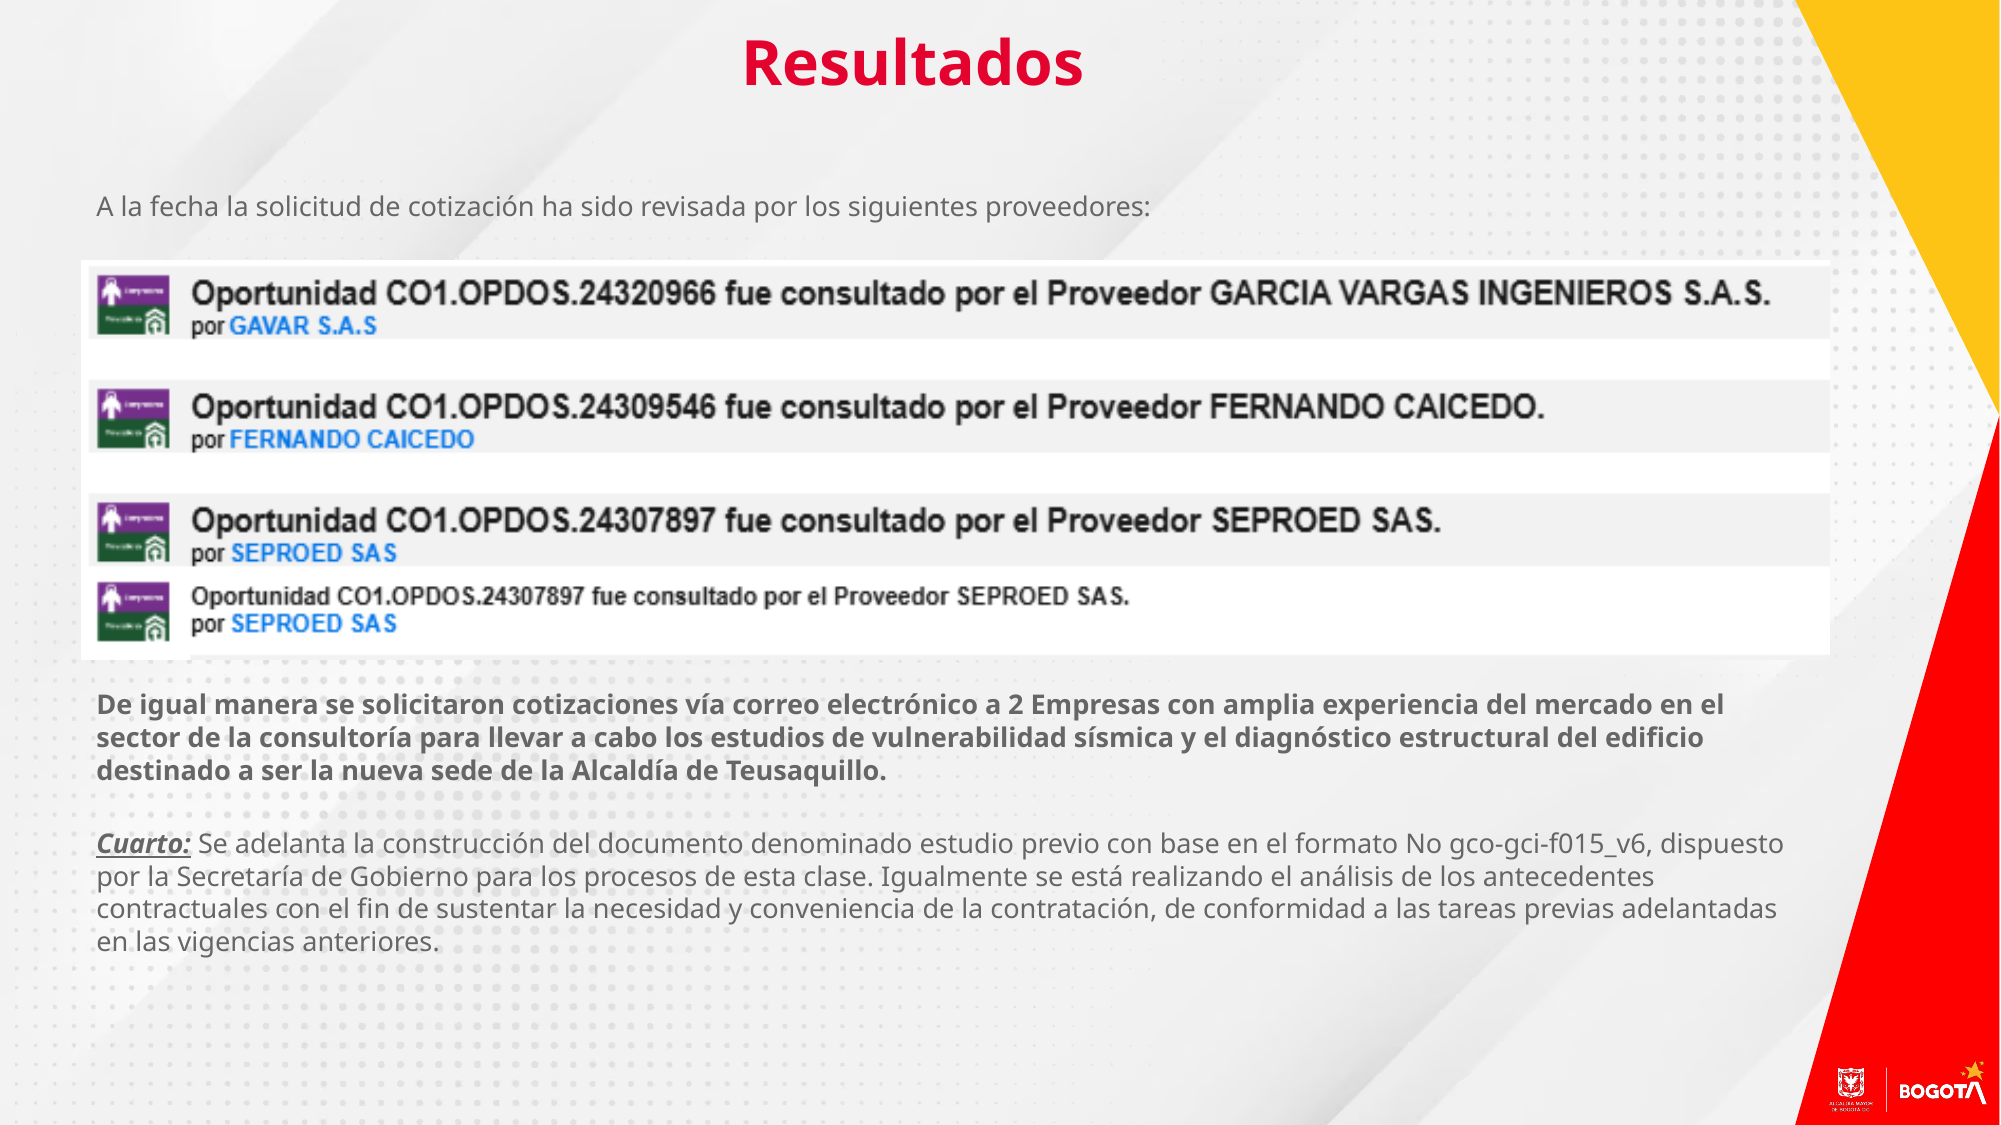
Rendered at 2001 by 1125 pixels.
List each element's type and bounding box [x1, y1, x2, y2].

picture [0, 0, 1831, 1125]
text_box [1794, 0, 2000, 1125]
